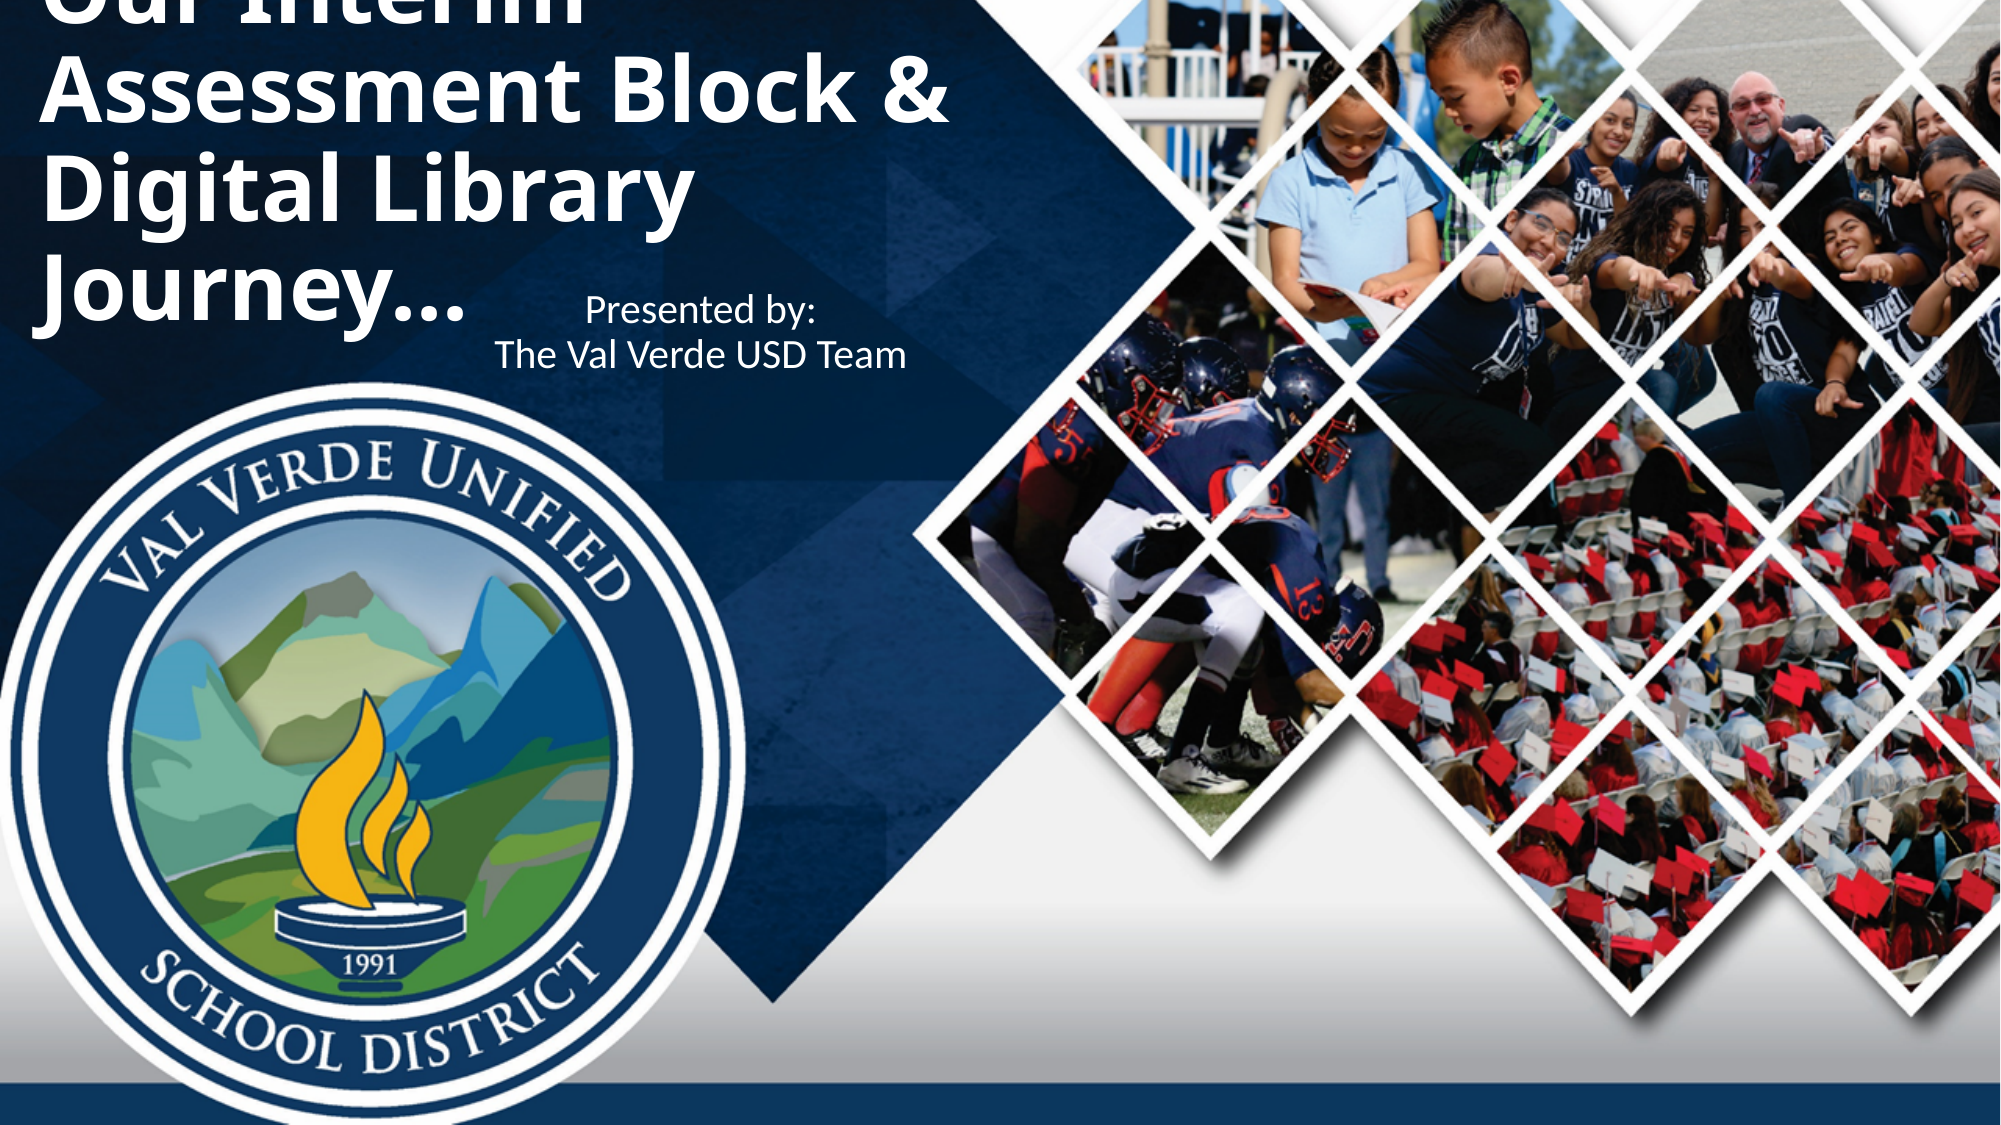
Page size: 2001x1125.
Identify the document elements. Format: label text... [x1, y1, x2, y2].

picture [0, 0, 2001, 1125]
subtitle Presented by: The Val Verde USD Team [136, 279, 1266, 416]
title Our Interim Assessment Block & Digital Library Journey... [25, 75, 1122, 348]
